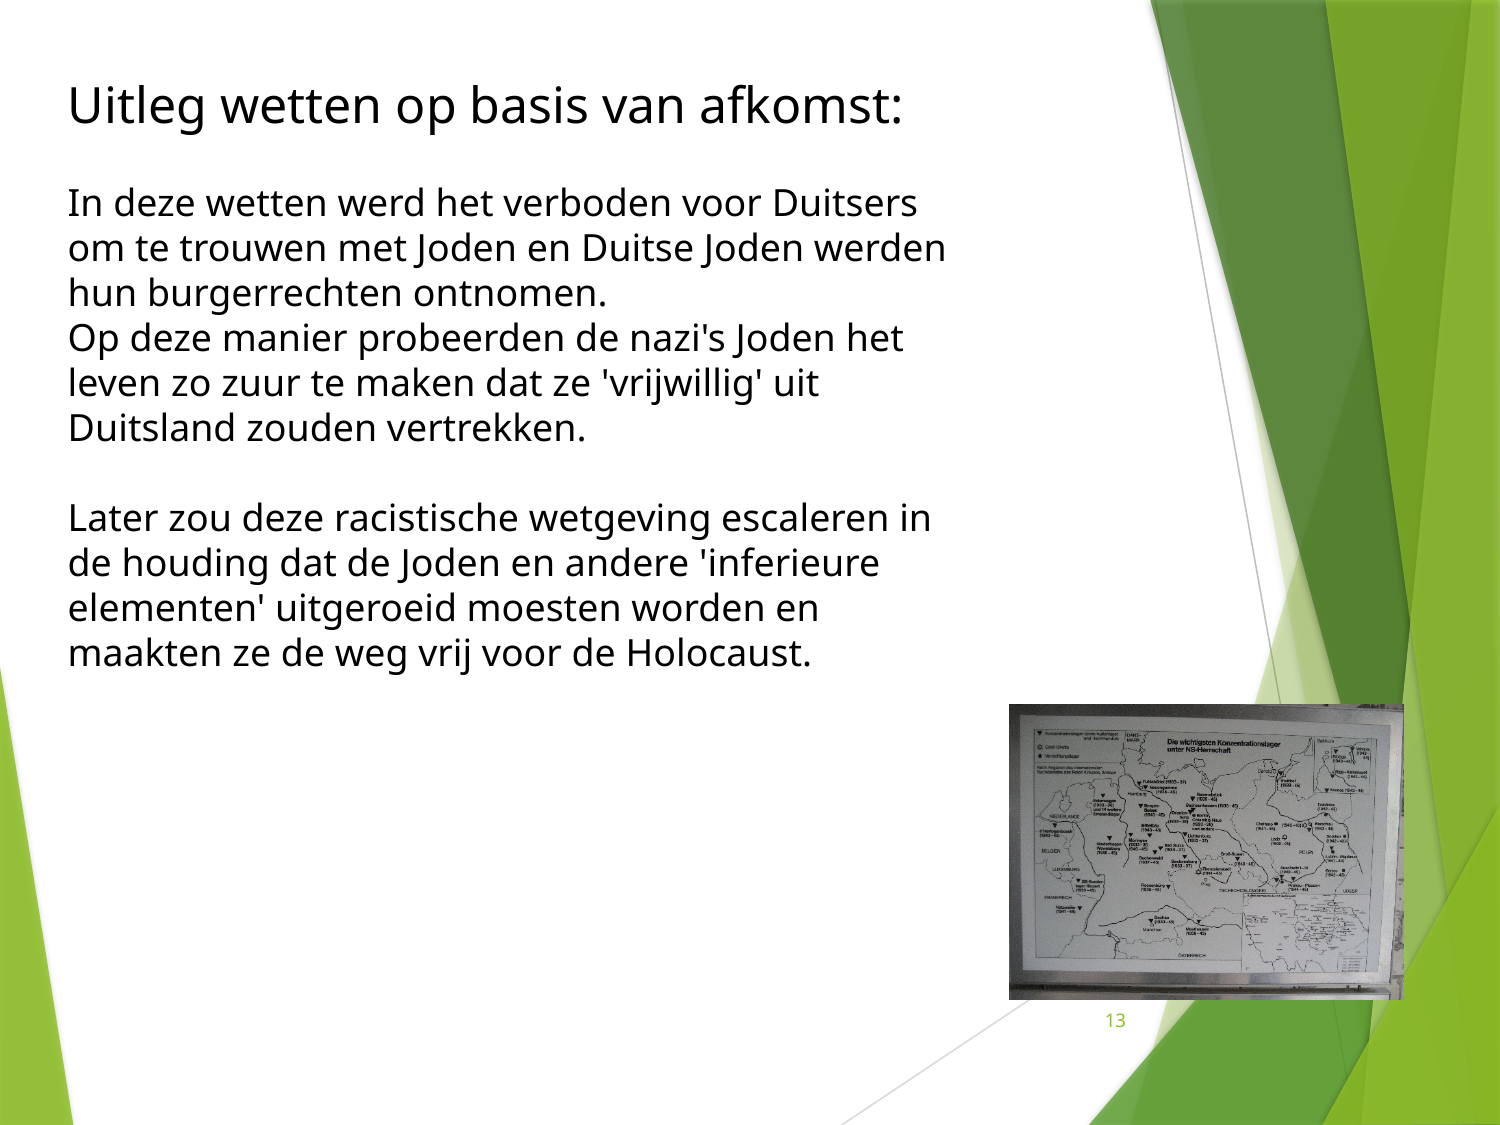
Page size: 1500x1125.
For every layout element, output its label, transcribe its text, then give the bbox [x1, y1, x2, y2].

text_box Uitleg wetten op basis van afkomst: In deze wetten werd het verboden voor Duitsers om te trouwen met Joden en Duitse Joden werden hun burgerrechten ontnomen. Op deze manier probeerden de nazi's Joden het leven zo zuur te maken dat ze 'vrijwillig' uit Duitsland zouden vertrekken. Later zou deze racistische wetgeving escaleren in de houding dat de Joden en andere 'inferieure elementen' uitgeroeid moesten worden en maakten ze de weg vrij voor de Holocaust. [53, 66, 998, 682]
picture [1009, 703, 1405, 1001]
slide_number 13 [1057, 1010, 1142, 1051]
